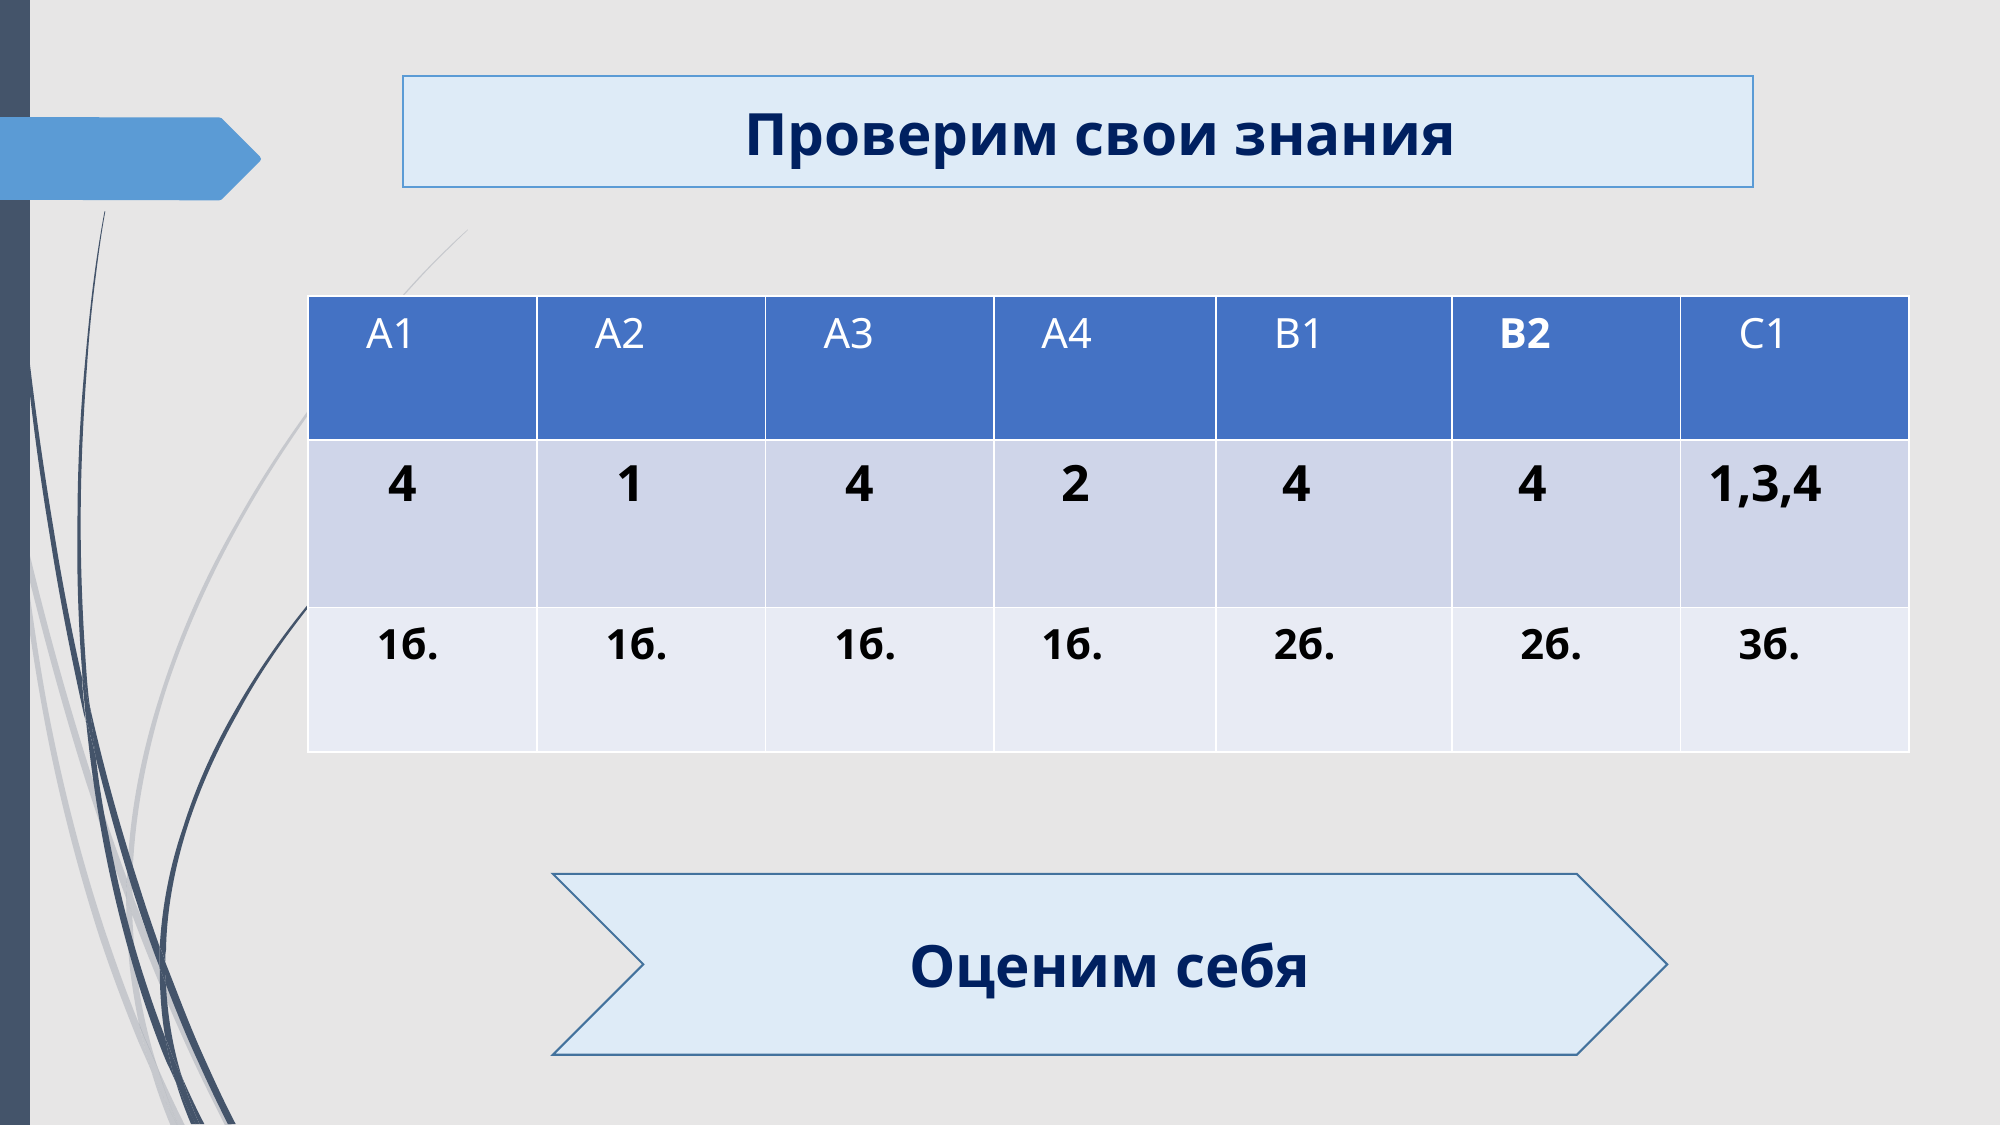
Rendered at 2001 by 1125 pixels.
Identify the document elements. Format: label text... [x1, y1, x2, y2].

table_cell 3б. [1681, 608, 1908, 751]
table_cell 1,3,4 [1681, 441, 1908, 607]
table_cell 4 [1217, 441, 1451, 607]
table_cell 2б. [1217, 608, 1451, 751]
table_cell 4 [766, 441, 993, 607]
table_header В2 [1453, 297, 1680, 439]
table_cell 1 [538, 441, 765, 607]
table_cell 4 [309, 441, 536, 607]
table_cell 2б. [1453, 608, 1680, 751]
table_header А1 [309, 297, 536, 439]
table_cell 1б. [995, 608, 1215, 751]
table_header А3 [766, 297, 993, 439]
table_cell 1б. [766, 608, 993, 751]
table_header А2 [538, 297, 765, 439]
table_cell 1б. [538, 608, 765, 751]
table_header В1 [1217, 297, 1451, 439]
table_cell 1б. [309, 608, 536, 751]
table_header А4 [995, 297, 1215, 439]
text_box Оценим себя [550, 872, 1669, 1056]
text_box Проверим свои знания [402, 75, 1754, 188]
table_header С1 [1681, 297, 1908, 439]
table_cell 4 [1453, 441, 1680, 607]
table_cell 2 [995, 441, 1215, 607]
